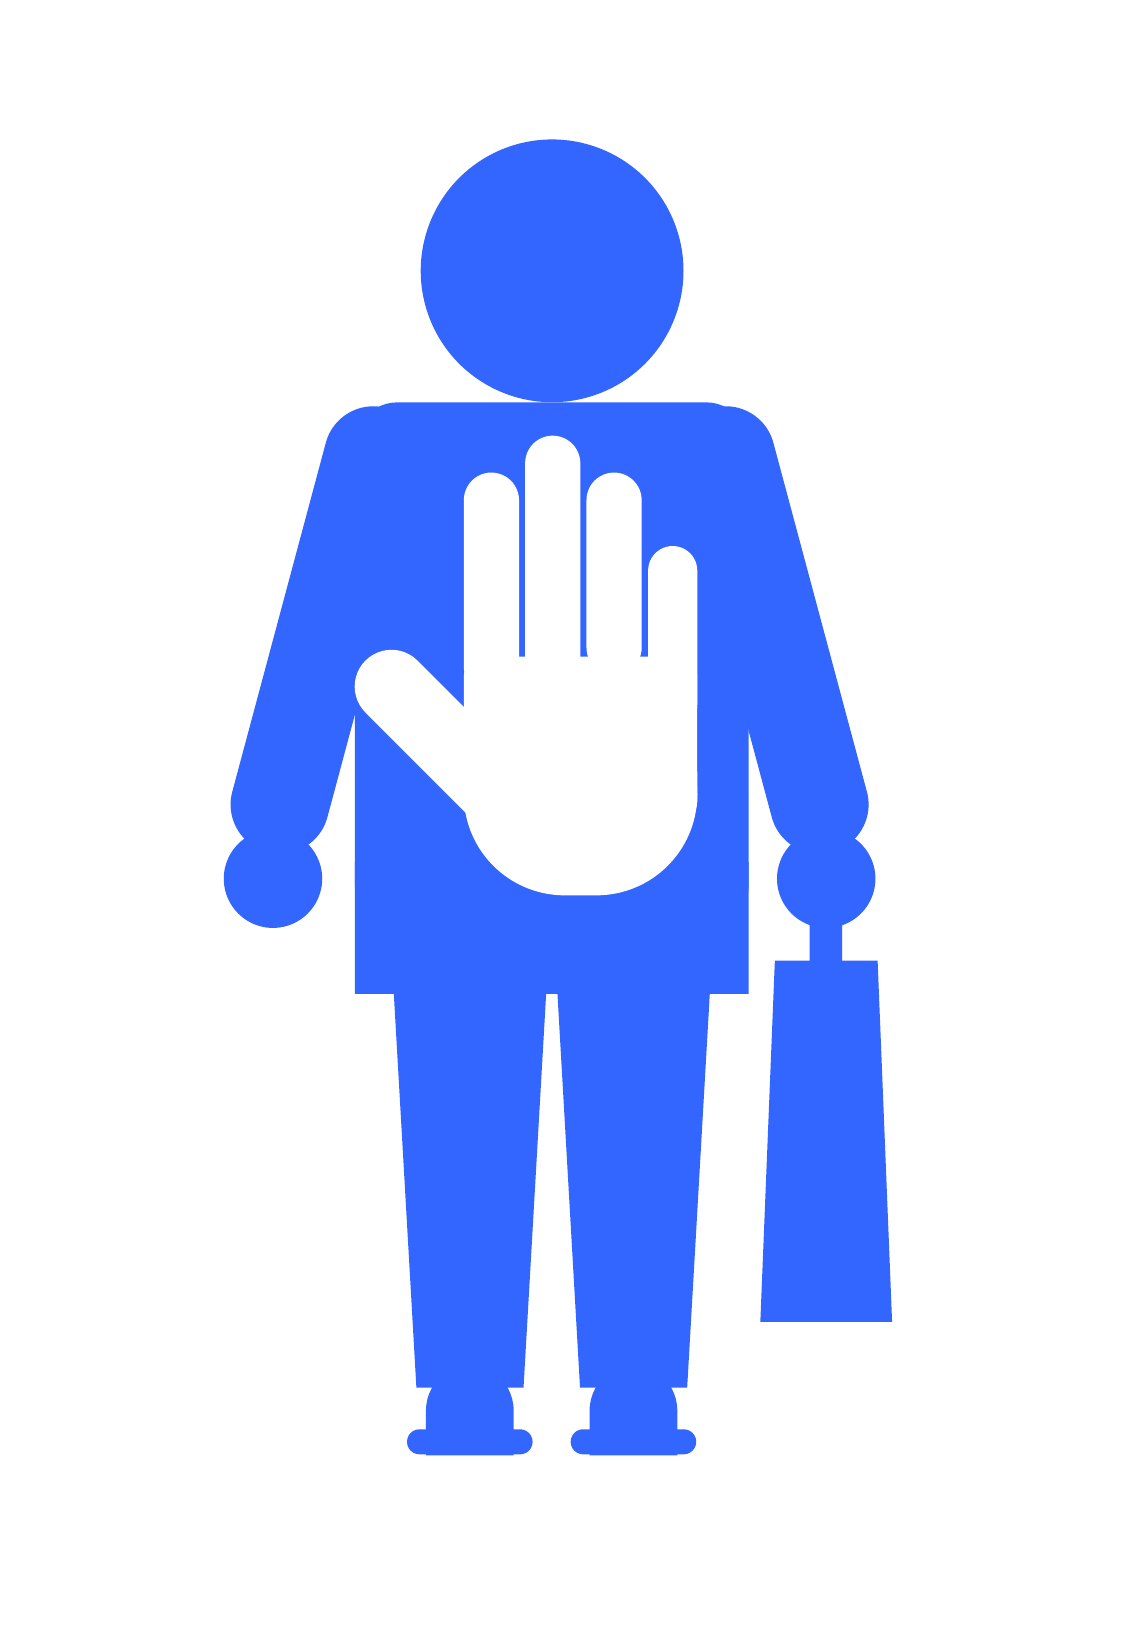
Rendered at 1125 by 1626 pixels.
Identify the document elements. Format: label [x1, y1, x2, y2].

text_box [223, 139, 893, 1455]
